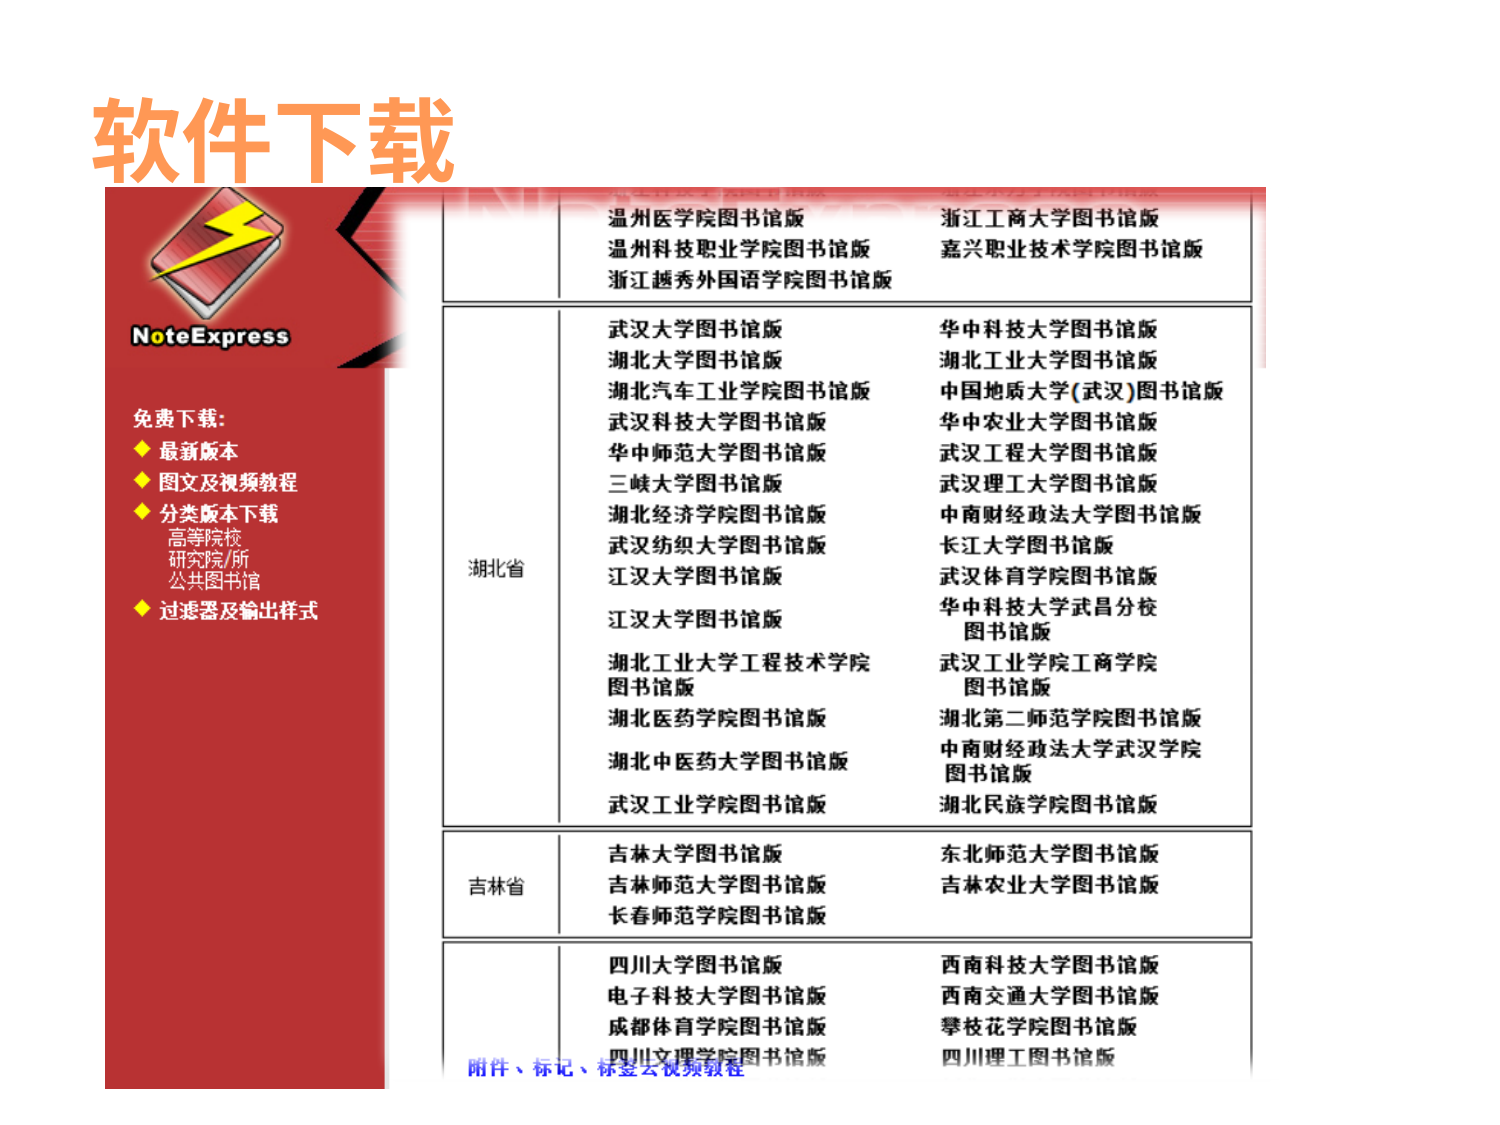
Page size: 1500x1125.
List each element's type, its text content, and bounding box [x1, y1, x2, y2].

title 软件下载 [75, 45, 1425, 233]
picture [105, 187, 1290, 1090]
